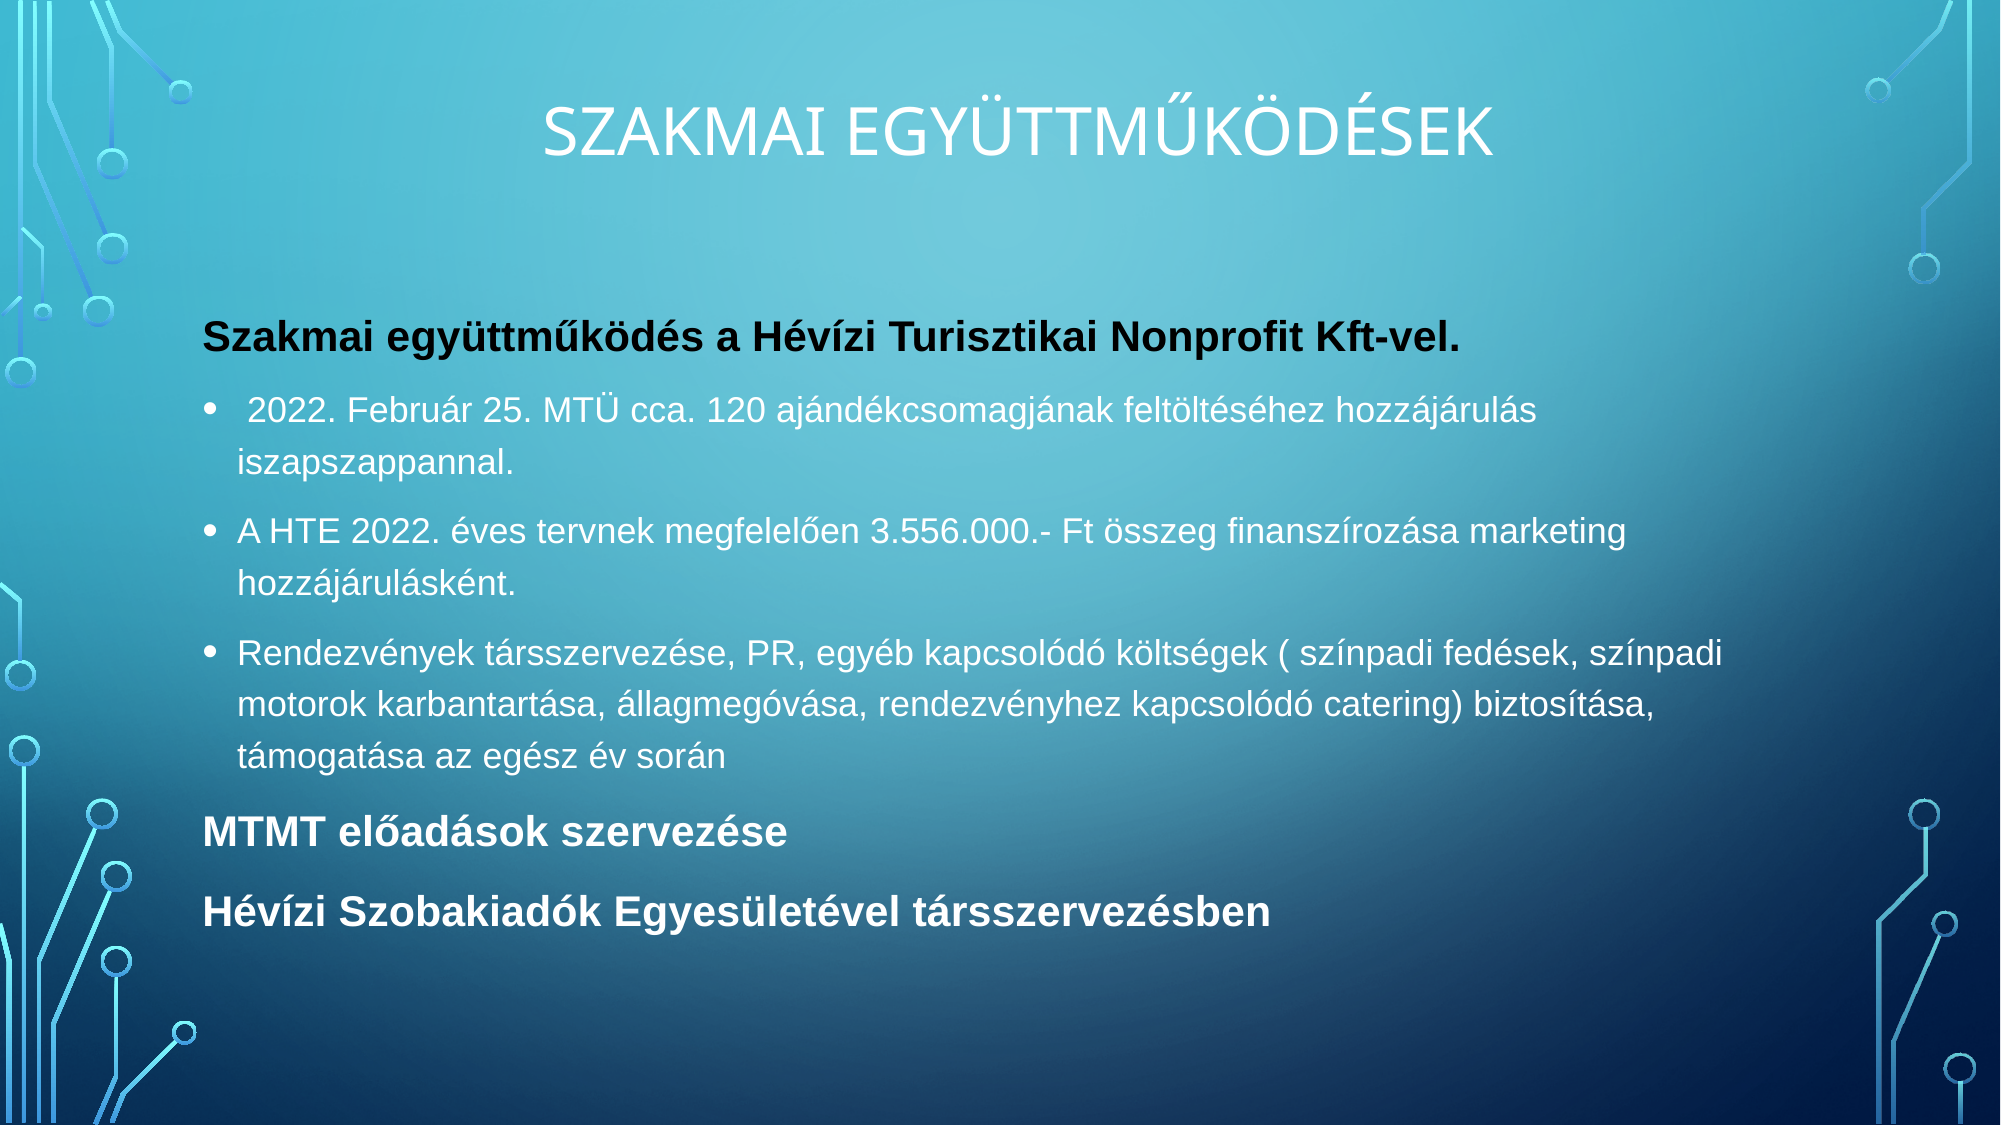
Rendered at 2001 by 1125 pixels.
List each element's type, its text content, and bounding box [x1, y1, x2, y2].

list Szakmai együttműködés a Hévízi Turisztikai Nonprofit Kft-vel. 2022. Február 25. MTÜ cca. 120 ajándékcsomagjának feltöltéséhez hozzájárulás iszapszappannal. A HTE 2022. éves tervnek megfelelően 3.556.000.- Ft összeg finanszírozása marketing hozzájárulásként. Rendezvények társszervezése, PR, egyéb kapcsolódó költségek ( színpadi fedések, színpadi motorok karbantartása, állagmegóvása, rendezvényhez kapcsolódó catering) biztosítása, támogatása az egész év során MTMT előadások szervezése Hévízi Szobakiadók Egyesületével társszervezésben [187, 291, 1813, 950]
title szakmai együttműködések [206, 48, 1832, 292]
